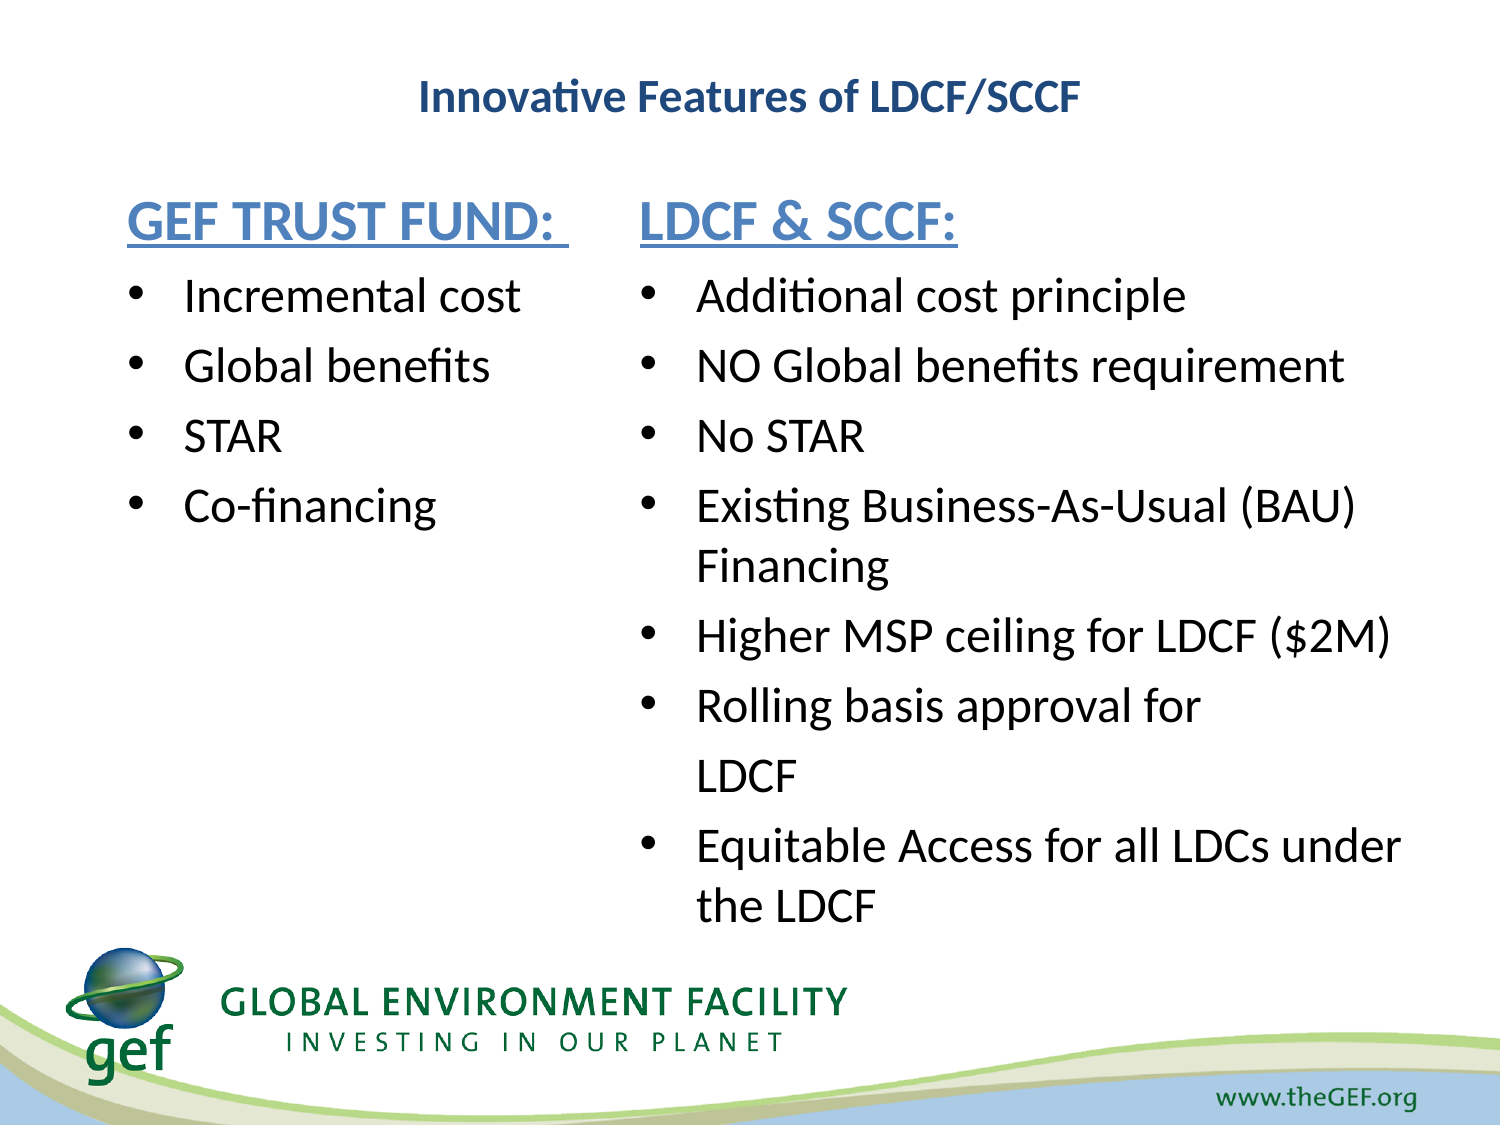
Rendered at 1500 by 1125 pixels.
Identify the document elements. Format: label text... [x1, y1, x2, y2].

text_box GEF TRUST FUND: Incremental cost Global benefits STAR Co-financing [112, 174, 624, 726]
picture [0, 920, 1500, 1125]
text_box LDCF & SCCF: Additional cost principle NO Global benefits requirement No STAR Existing Business-As-Usual (BAU) Financing Higher MSP ceiling for LDCF ($2M) Rolling basis approval for LDCF Equitable Access for all LDCs under the LDCF [624, 174, 1450, 950]
title Innovative Features of LDCF/SCCF [74, 0, 1426, 188]
